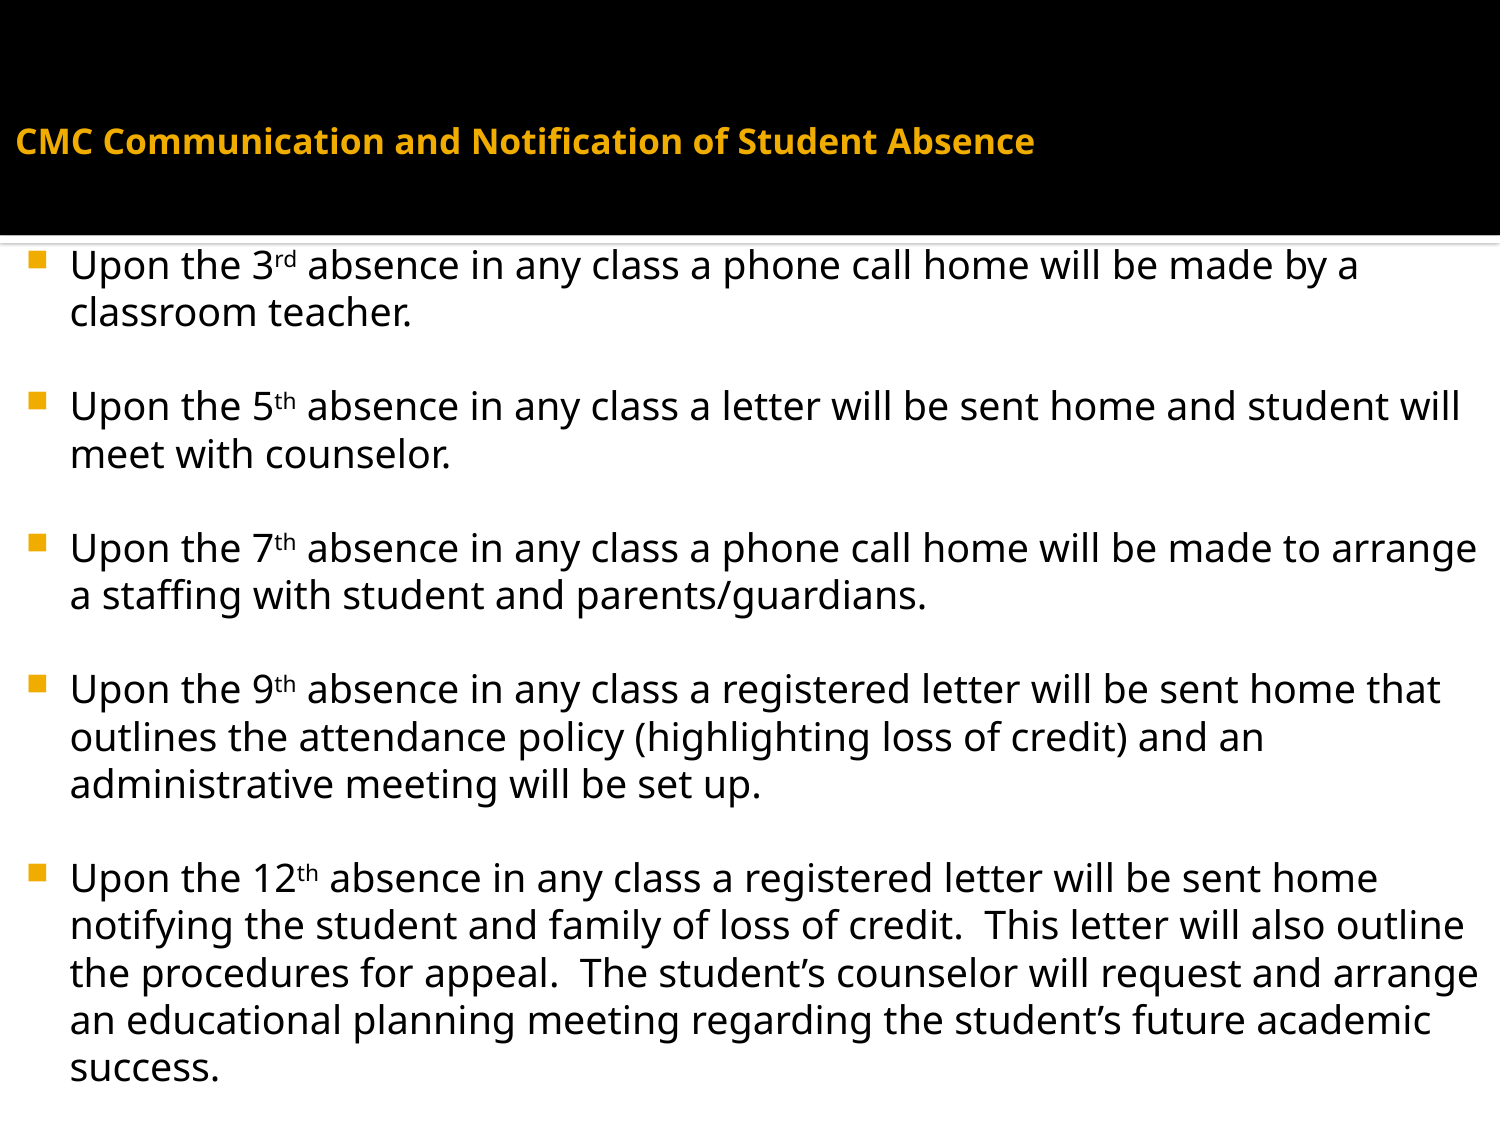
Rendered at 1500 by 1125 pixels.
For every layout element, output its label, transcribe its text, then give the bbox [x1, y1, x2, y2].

title CMC Communication and Notification of Student Absence [0, 50, 1500, 224]
list Upon the 3rd absence in any class a phone call home will be made by a classroom teacher. Upon the 5th absence in any class a letter will be sent home and student will meet with counselor. Upon the 7th absence in any class a phone call home will be made to arrange a staffing with student and parents/guardians. Upon the 9th absence in any class a registered letter will be sent home that outlines the attendance policy (highlighting loss of credit) and an administrative meeting will be set up. Upon the 12th absence in any class a registered letter will be sent home notifying the student and family of loss of credit. This letter will also outline the procedures for appeal. The student’s counselor will request and arrange an educational planning meeting regarding the student’s future academic success. All students have the right to appeal the loss of credit through Clackamas Middle College’s appeal process!!! [0, 224, 1500, 1125]
